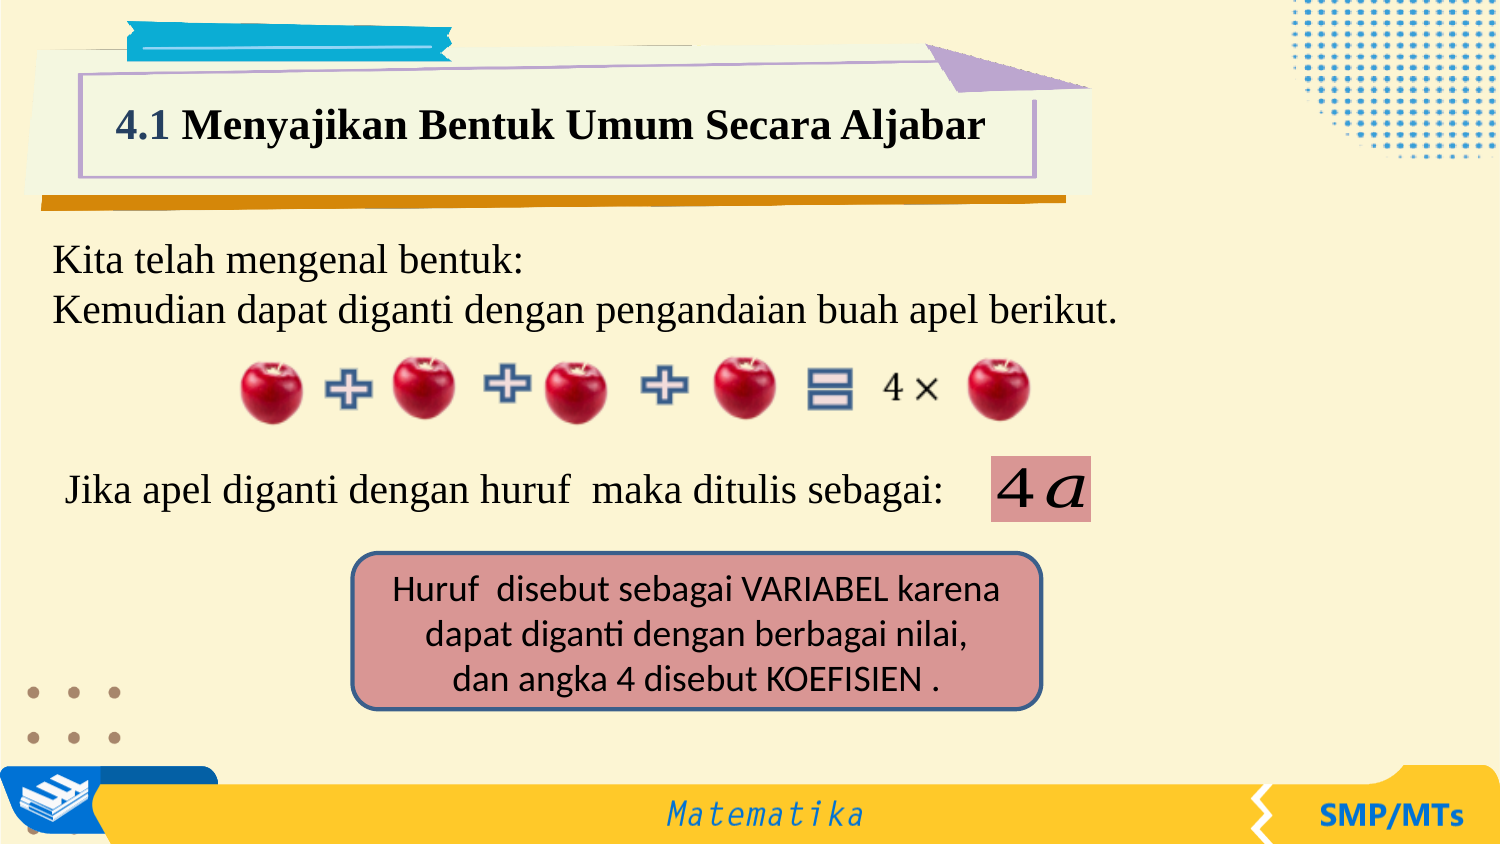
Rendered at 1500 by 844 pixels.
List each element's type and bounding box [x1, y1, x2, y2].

picture [0, 0, 1500, 844]
text_box [49, 454, 1139, 523]
